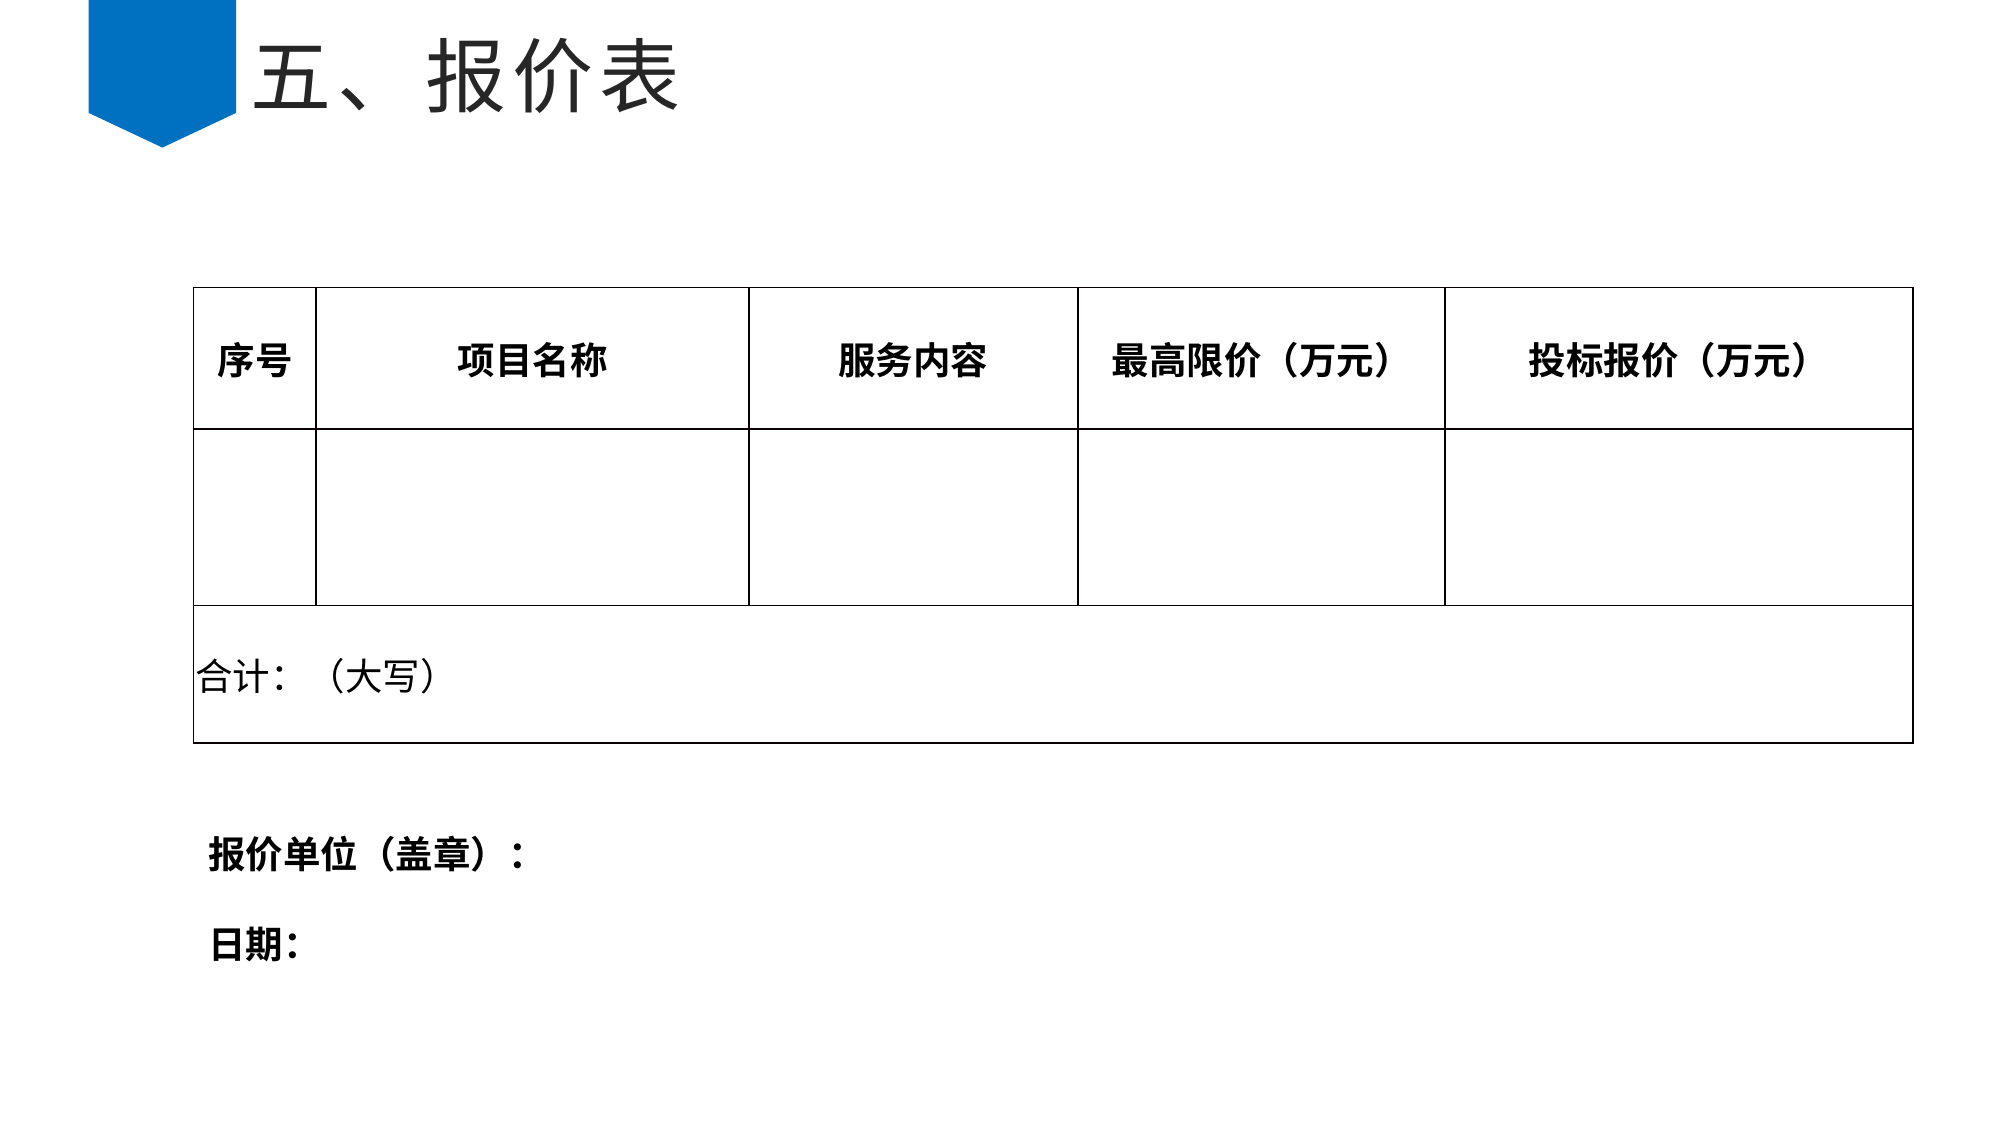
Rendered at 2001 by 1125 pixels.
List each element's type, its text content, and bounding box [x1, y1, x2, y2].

table_header 项目名称 [317, 288, 748, 428]
table_cell [194, 430, 315, 605]
text_box [87, 0, 238, 149]
table_header 序号 [194, 288, 315, 428]
title 五、报价表 [236, 15, 1913, 132]
table_cell [1446, 430, 1912, 605]
table_cell [1079, 430, 1444, 605]
table_cell [750, 430, 1077, 605]
text_box 报价单位（盖章）： 日期： [193, 823, 1566, 973]
table_cell [317, 430, 748, 605]
table_cell 合计：（大写） [194, 606, 1912, 742]
text_box [105, 238, 1782, 868]
table_header 投标报价（万元） [1446, 288, 1912, 428]
table_header 最高限价（万元） [1079, 288, 1444, 428]
table_header 服务内容 [750, 288, 1077, 428]
